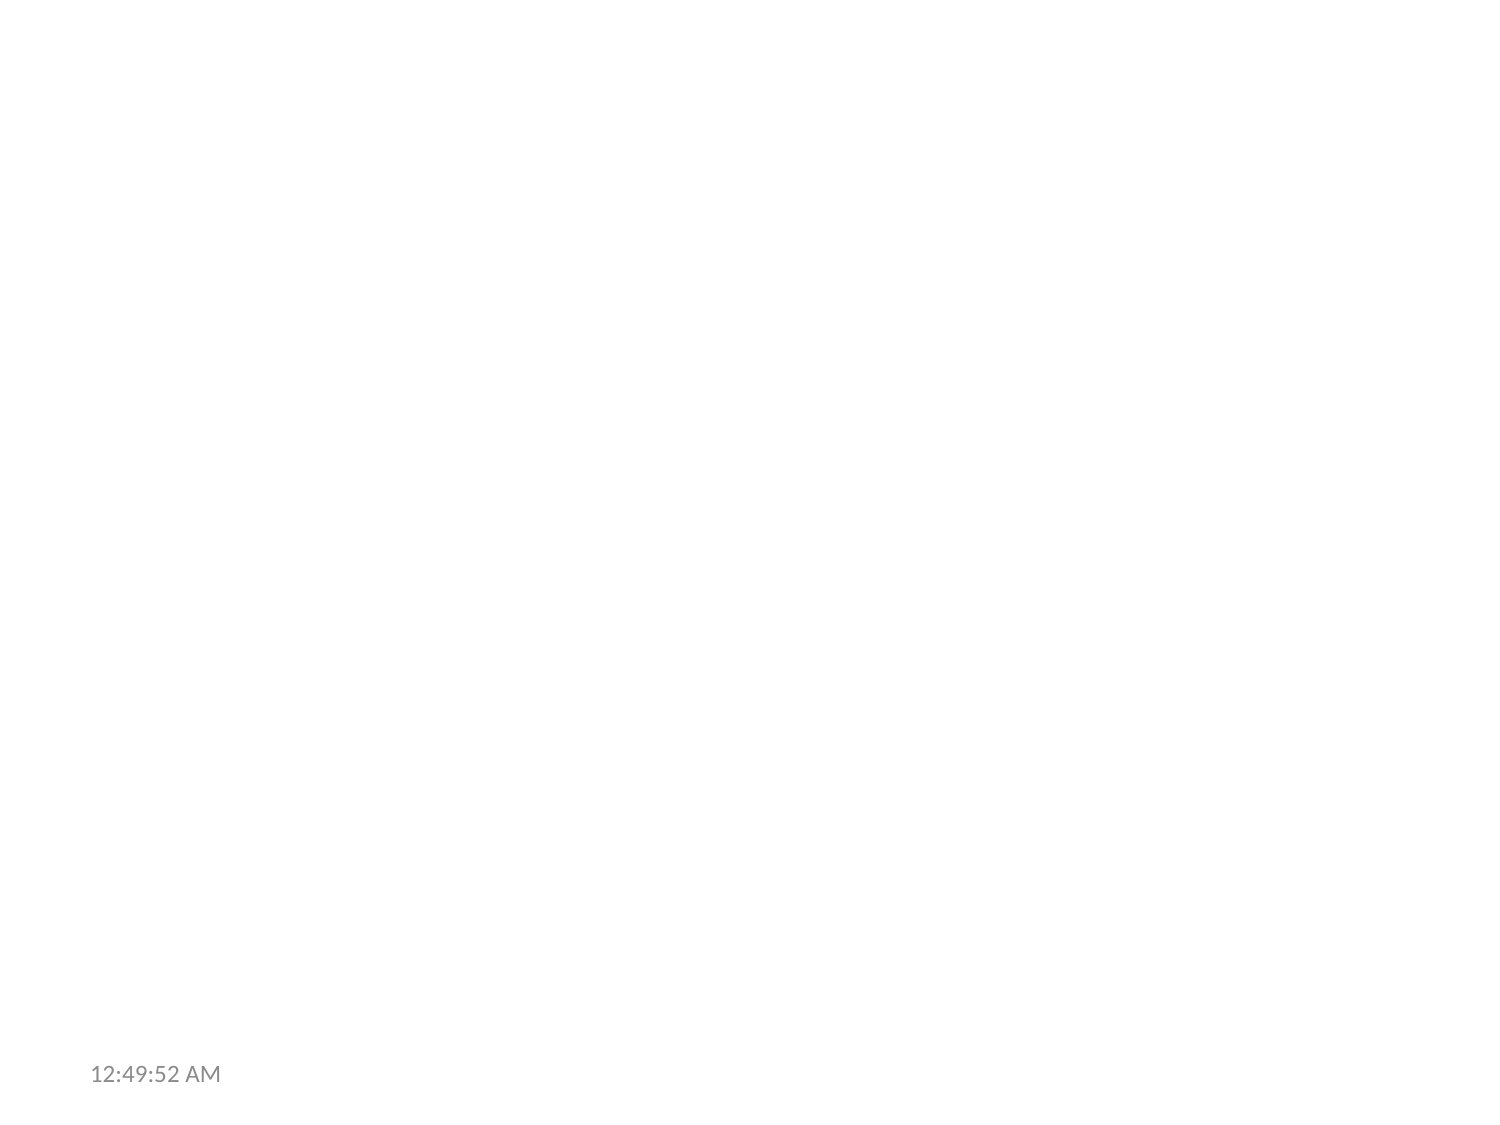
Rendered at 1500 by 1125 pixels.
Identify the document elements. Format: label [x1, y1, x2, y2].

slide_number [75, 1042, 425, 1103]
